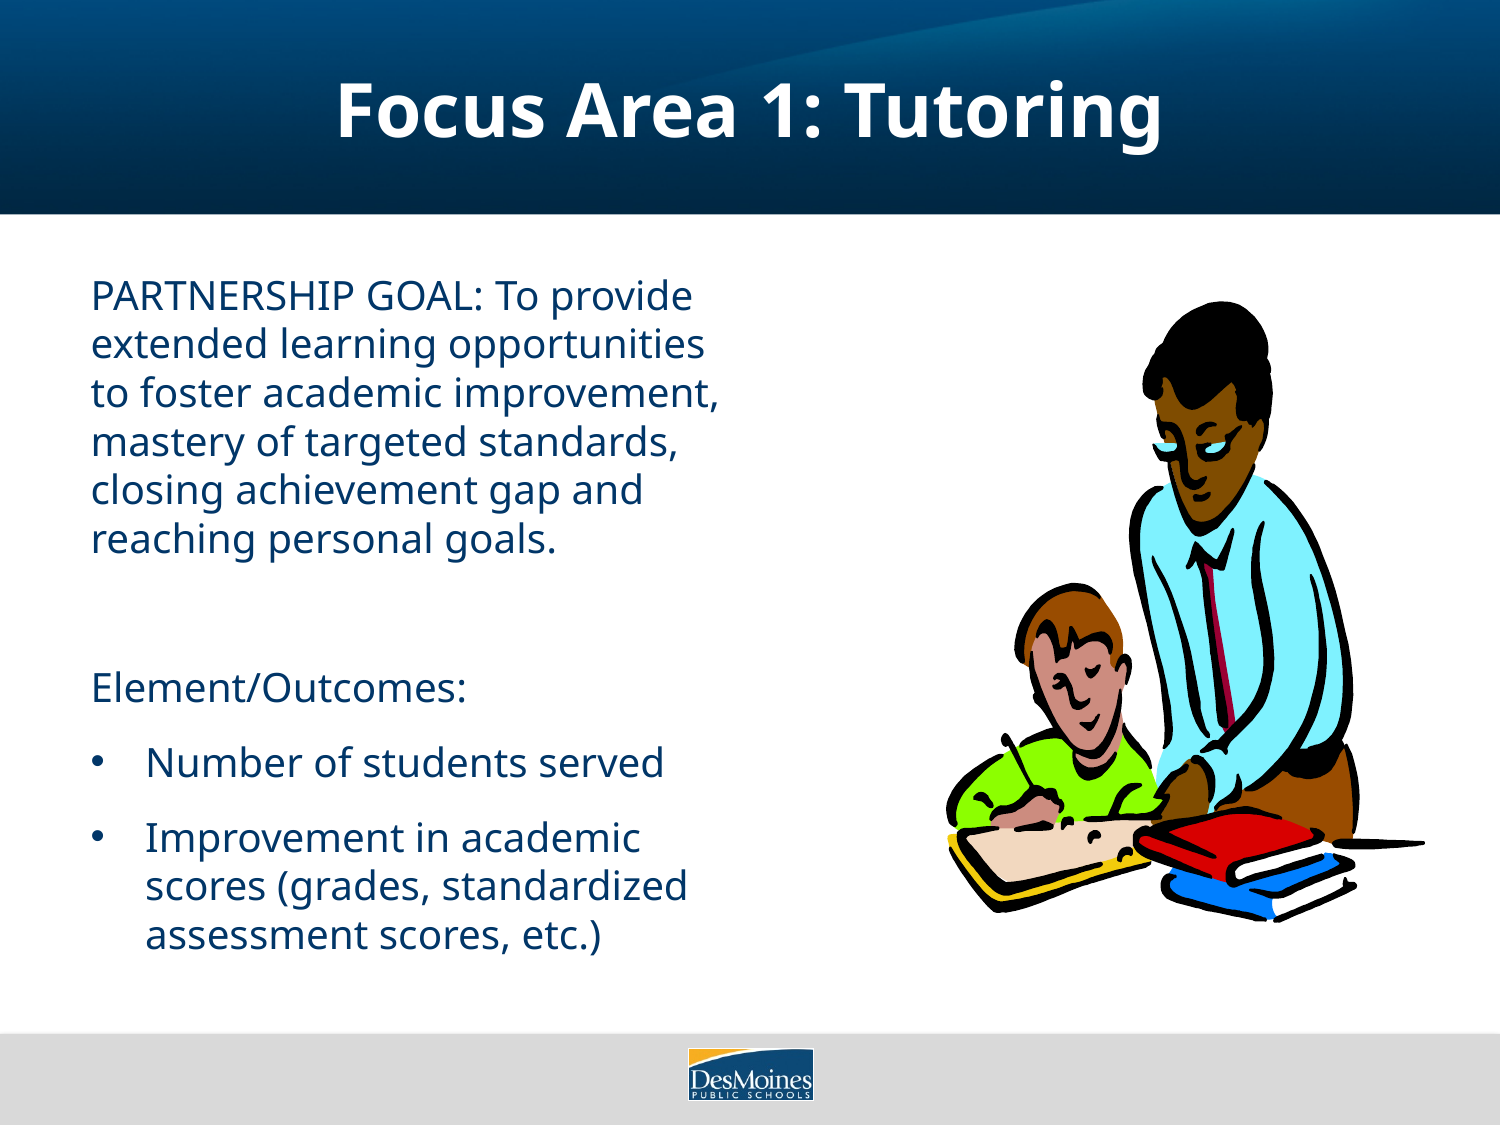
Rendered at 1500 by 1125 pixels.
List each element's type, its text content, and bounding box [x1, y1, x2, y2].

text_box Focus Area 1: Tutoring [50, 55, 1450, 161]
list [944, 299, 1426, 926]
list Partnership Goal: To provide extended learning opportunities to foster academic improvement, mastery of targeted standards, closing achievement gap and reaching personal goals. Element/Outcomes: Number of students served Improvement in academic scores (grades, standardized assessment scores, etc.) [75, 262, 738, 1005]
picture [689, 1049, 813, 1100]
picture [0, 0, 1500, 1033]
